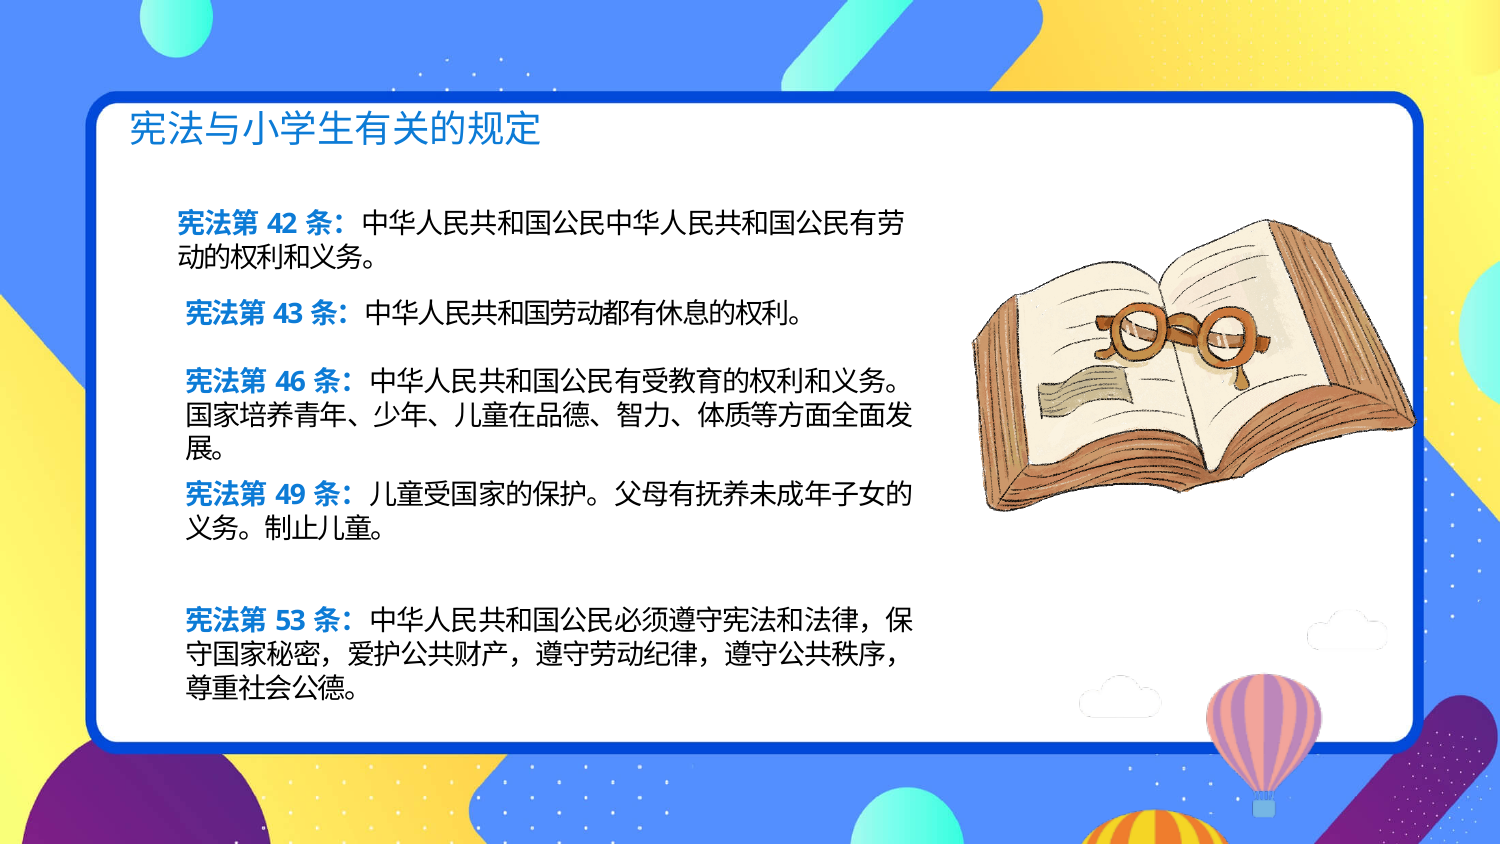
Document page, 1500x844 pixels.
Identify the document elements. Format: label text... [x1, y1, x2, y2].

text_box 宪法第42条：中华人民共和国公民中华人民共和国公民有劳动的权利和义务。 [162, 198, 874, 281]
text_box 宪法第43条：中华人民共和国劳动都有休息的权利。 [170, 288, 874, 337]
text_box 宪法第46条：中华人民共和国公民有受教育的权利和义务。国家培养青年、少年、儿童在品德、智力、体质等方面全面发展。 [170, 355, 874, 469]
picture [0, 0, 1500, 844]
text_box 宪法第49条：儿童受国家的保护。父母有抚养未成年子女的义务。制止儿童。 [170, 469, 874, 552]
text_box 宪法第53条：中华人民共和国公民必须遵守宪法和法律，保守国家秘密，爱护公共财产，遵守劳动纪律，遵守公共秩序，尊重社会公德。 [170, 595, 928, 712]
text_box 宪法与小学生有关的规定 [114, 97, 557, 158]
